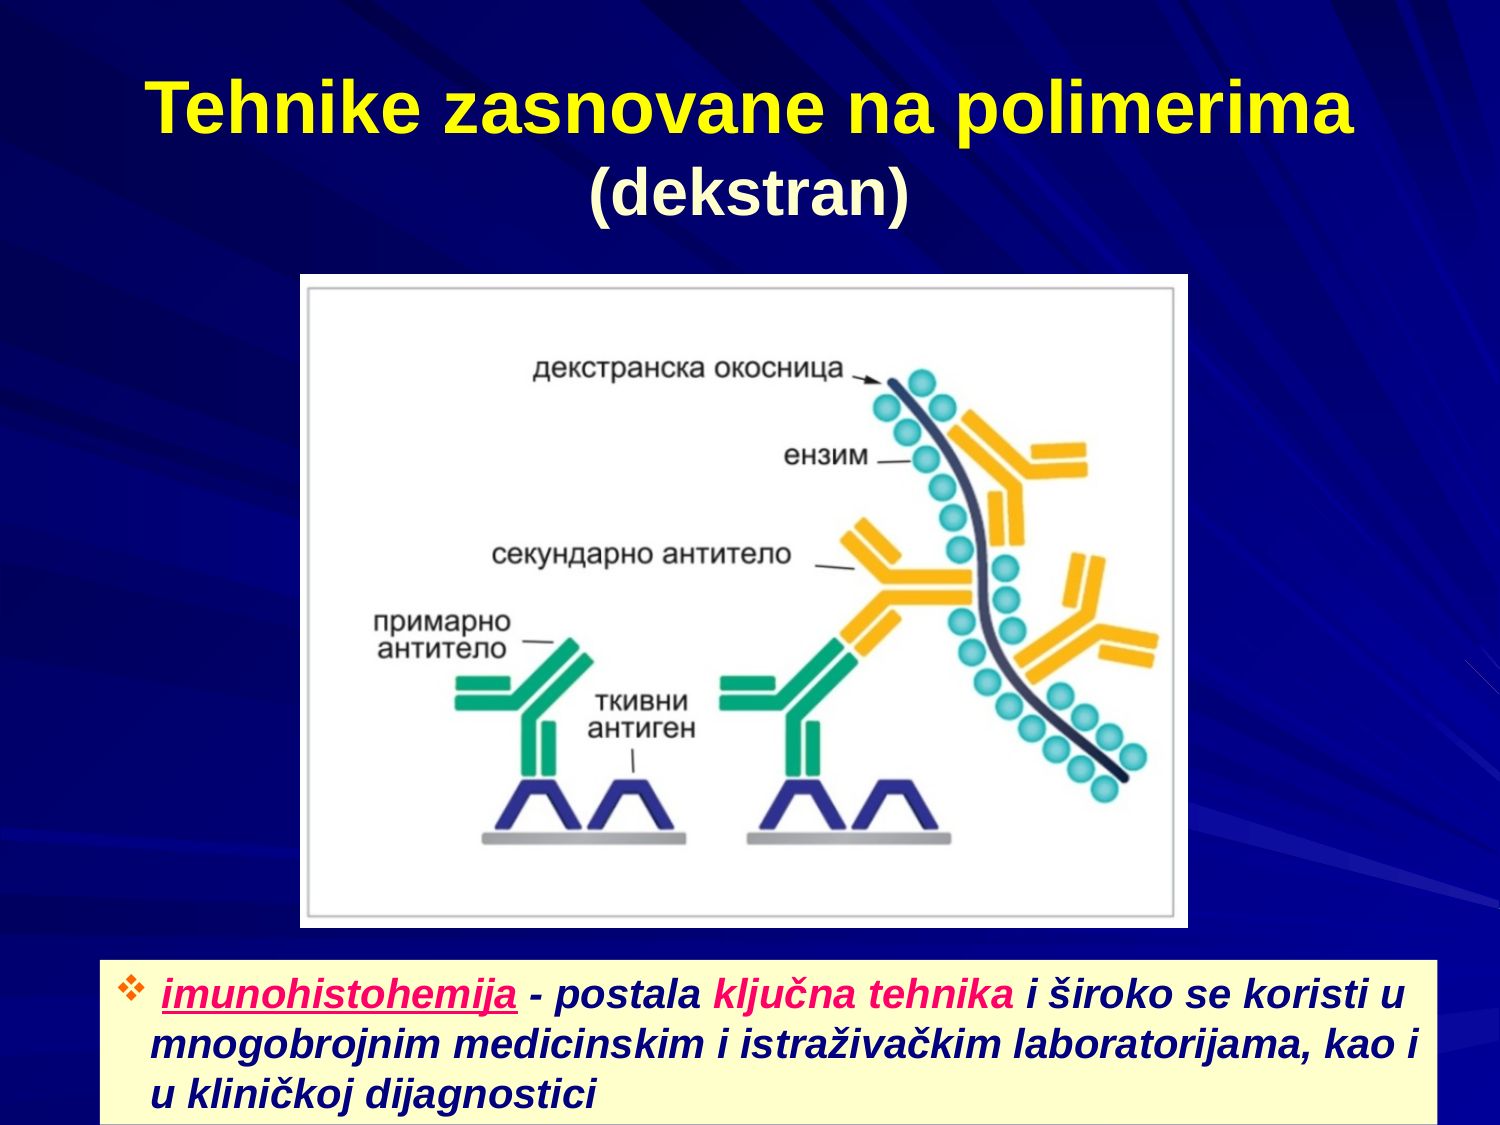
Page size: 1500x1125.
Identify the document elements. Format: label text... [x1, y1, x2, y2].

picture [299, 274, 1188, 928]
text_box imunohistohemija - postala ključna tehnika i široko se koristi u mnogobrojnim medicinskim i istraživačkim laboratorijama, kao i u kliničkoj dijagnostici [99, 959, 1438, 1125]
title Tehnike zasnovane na polimerima (dekstran) [74, 49, 1426, 238]
